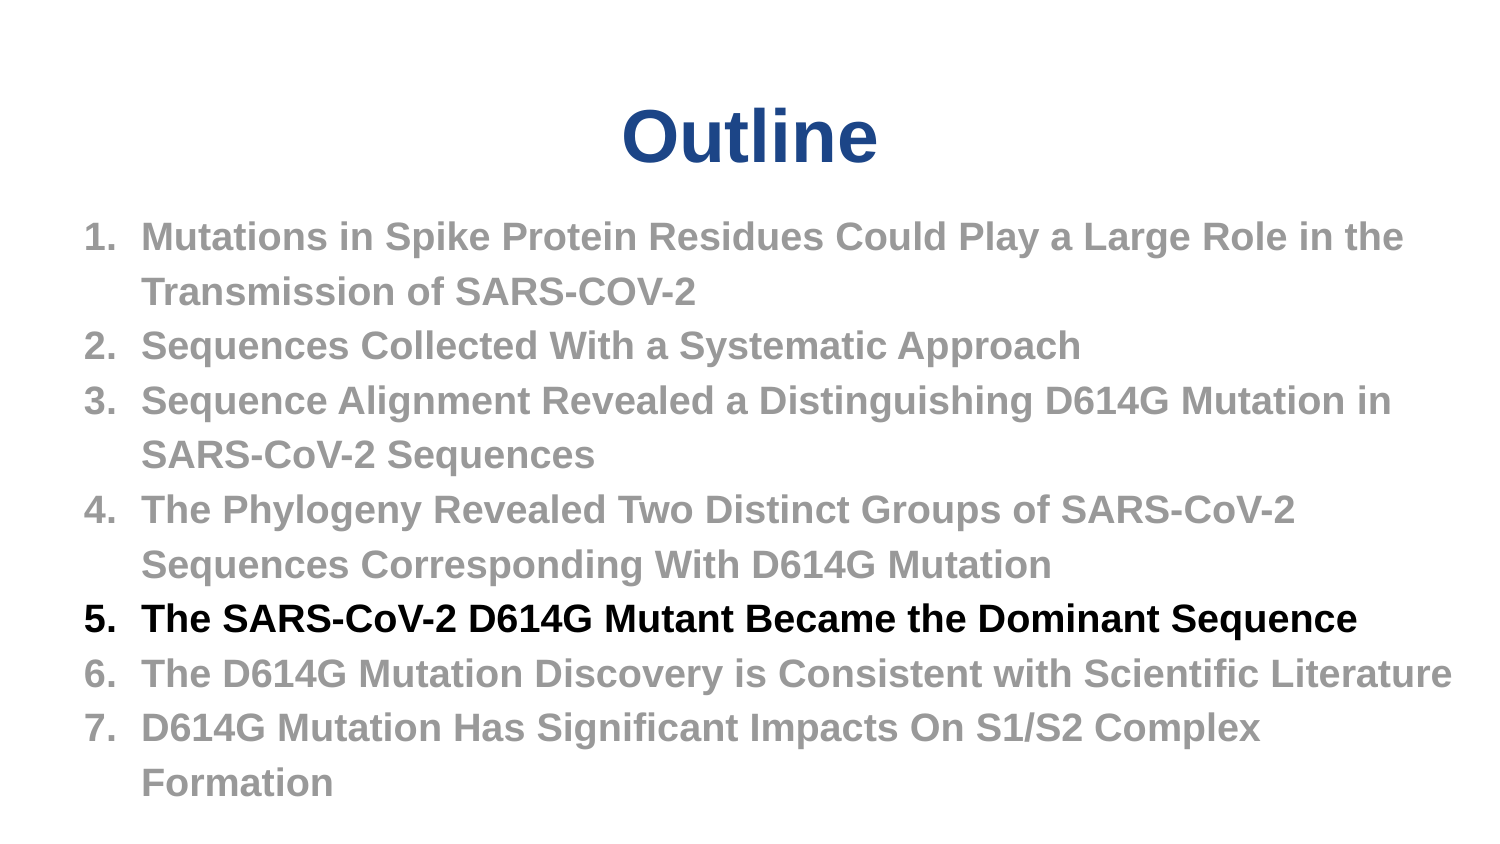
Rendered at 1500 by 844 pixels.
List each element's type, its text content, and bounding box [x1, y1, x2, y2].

list Mutations in Spike Protein Residues Could Play a Large Role in the Transmission of SARS-COV-2 Sequences Collected With a Systematic Approach Sequence Alignment Revealed a Distinguishing D614G Mutation in SARS-CoV-2 Sequences The Phylogeny Revealed Two Distinct Groups of SARS-CoV-2 Sequences Corresponding With D614G Mutation The SARS-CoV-2 D614G Mutant Became the Dominant Sequence The D614G Mutation Discovery is Consistent with Scientific Literature D614G Mutation Has Significant Impacts On S1/S2 Complex Formation [51, 189, 1476, 750]
title Outline [51, 72, 1449, 189]
